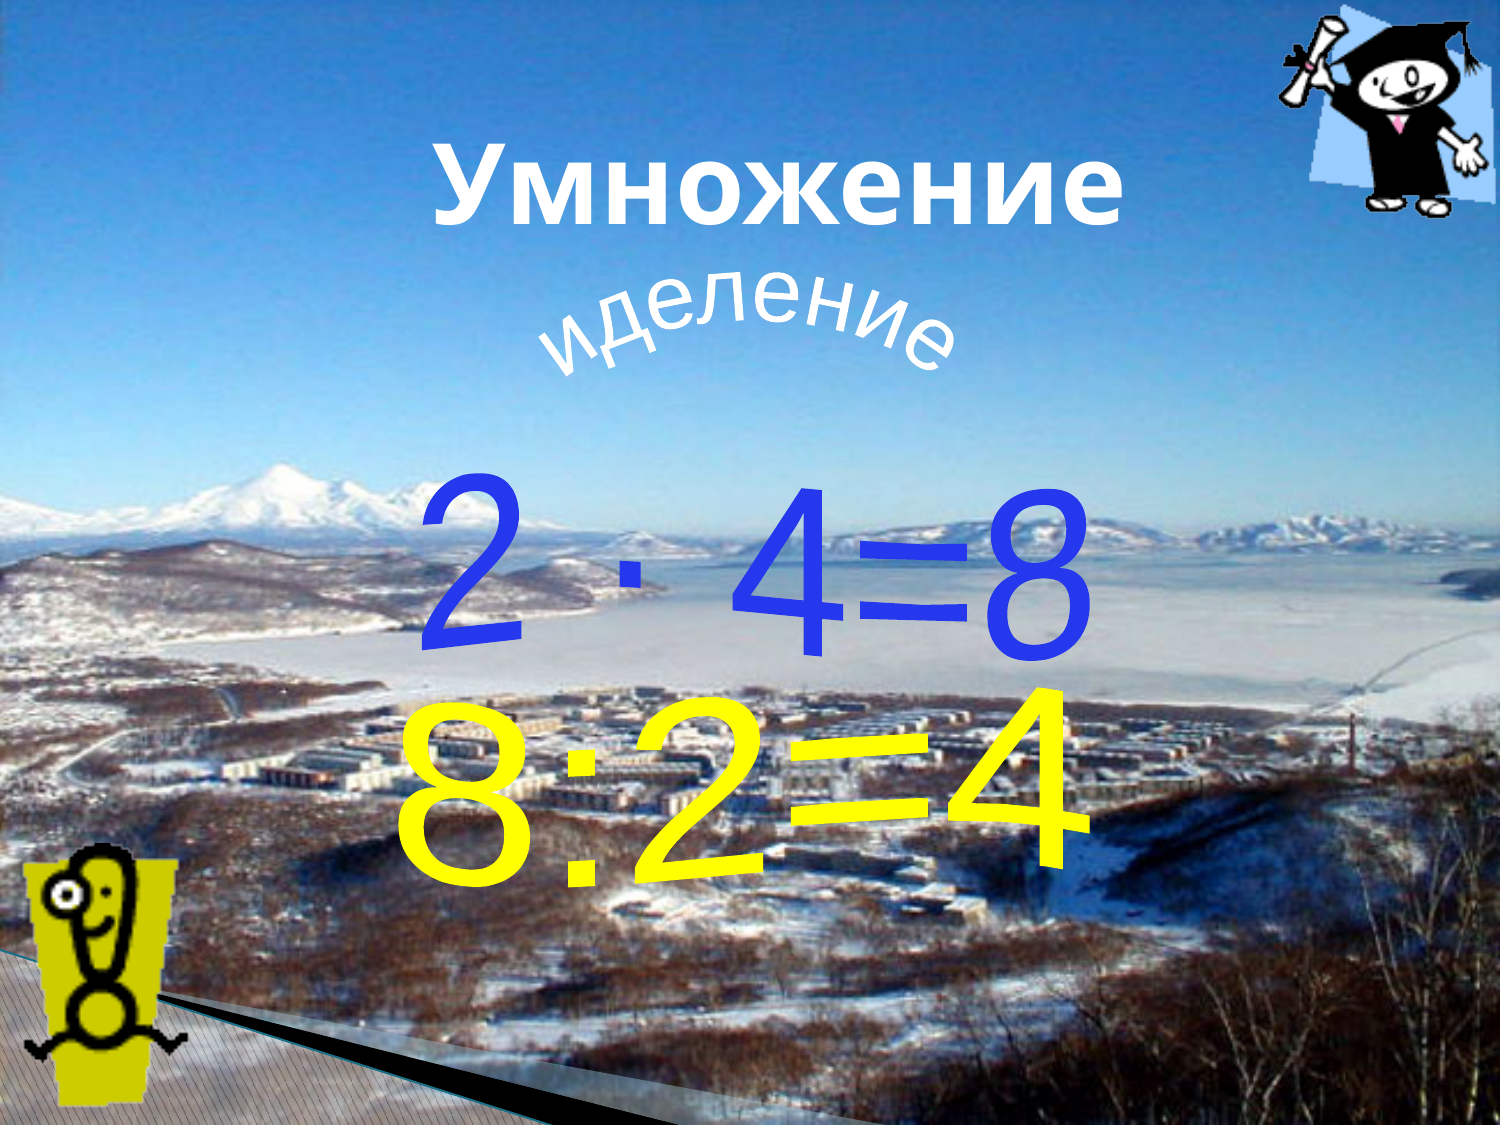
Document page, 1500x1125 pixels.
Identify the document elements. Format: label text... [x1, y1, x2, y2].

title Умножение [93, 93, 1465, 422]
picture [0, 0, 1500, 1125]
